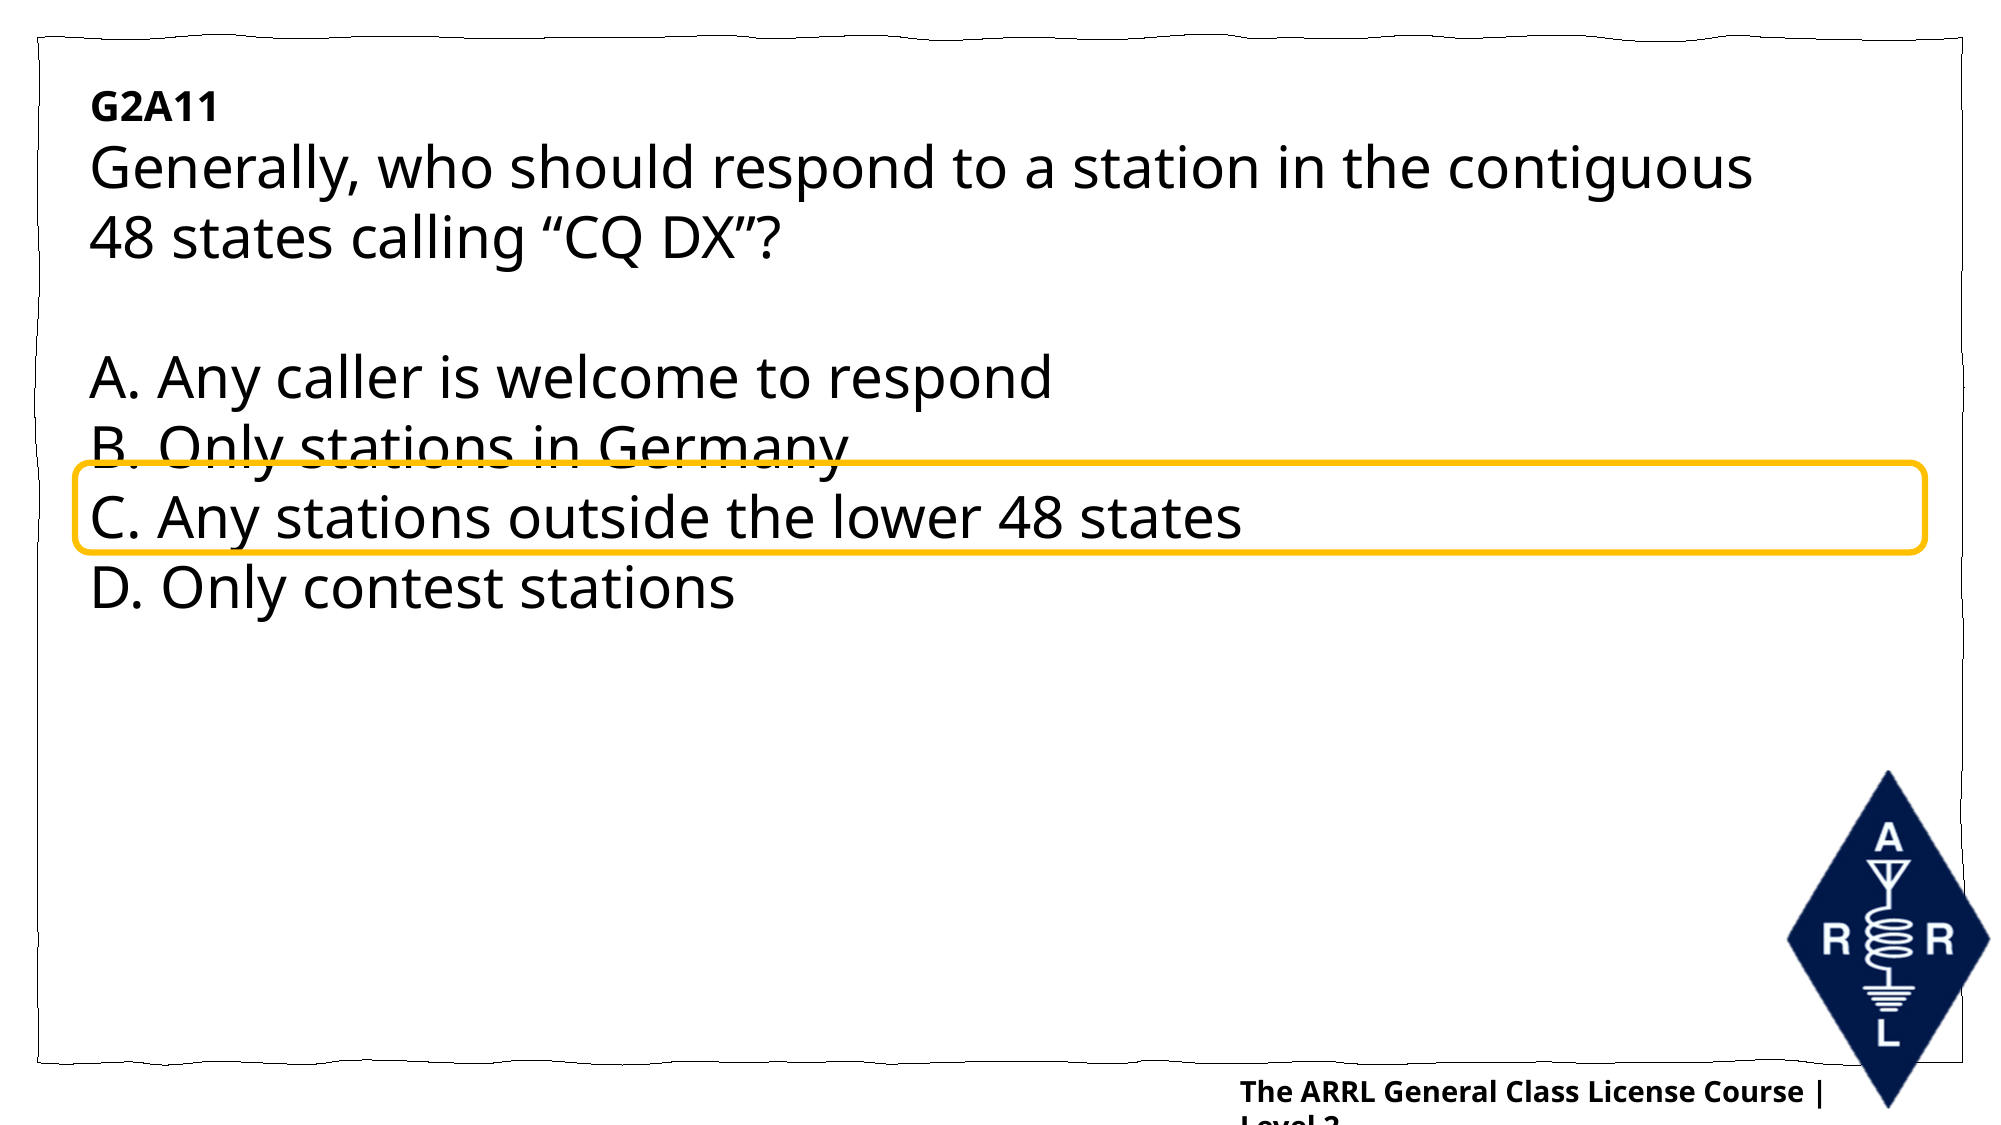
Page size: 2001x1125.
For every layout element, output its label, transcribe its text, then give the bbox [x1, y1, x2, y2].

picture [1773, 752, 1999, 1125]
text_box G2A11 Generally, who should respond to a station in the contiguous 48 states calling “CQ DX”? A. Any caller is welcome to respond B. Only stations in Germany C. Any stations outside the lower 48 states D. Only contest stations [75, 546, 1850, 628]
text_box [73, 461, 1927, 554]
text_box G2A11 Generally, who should respond to a station in the contiguous 48 states calling “CQ DX”? A. Any caller is welcome to respond B. Only stations in Germany C. Any stations outside the lower 48 states D. Only contest stations [75, 72, 1850, 469]
